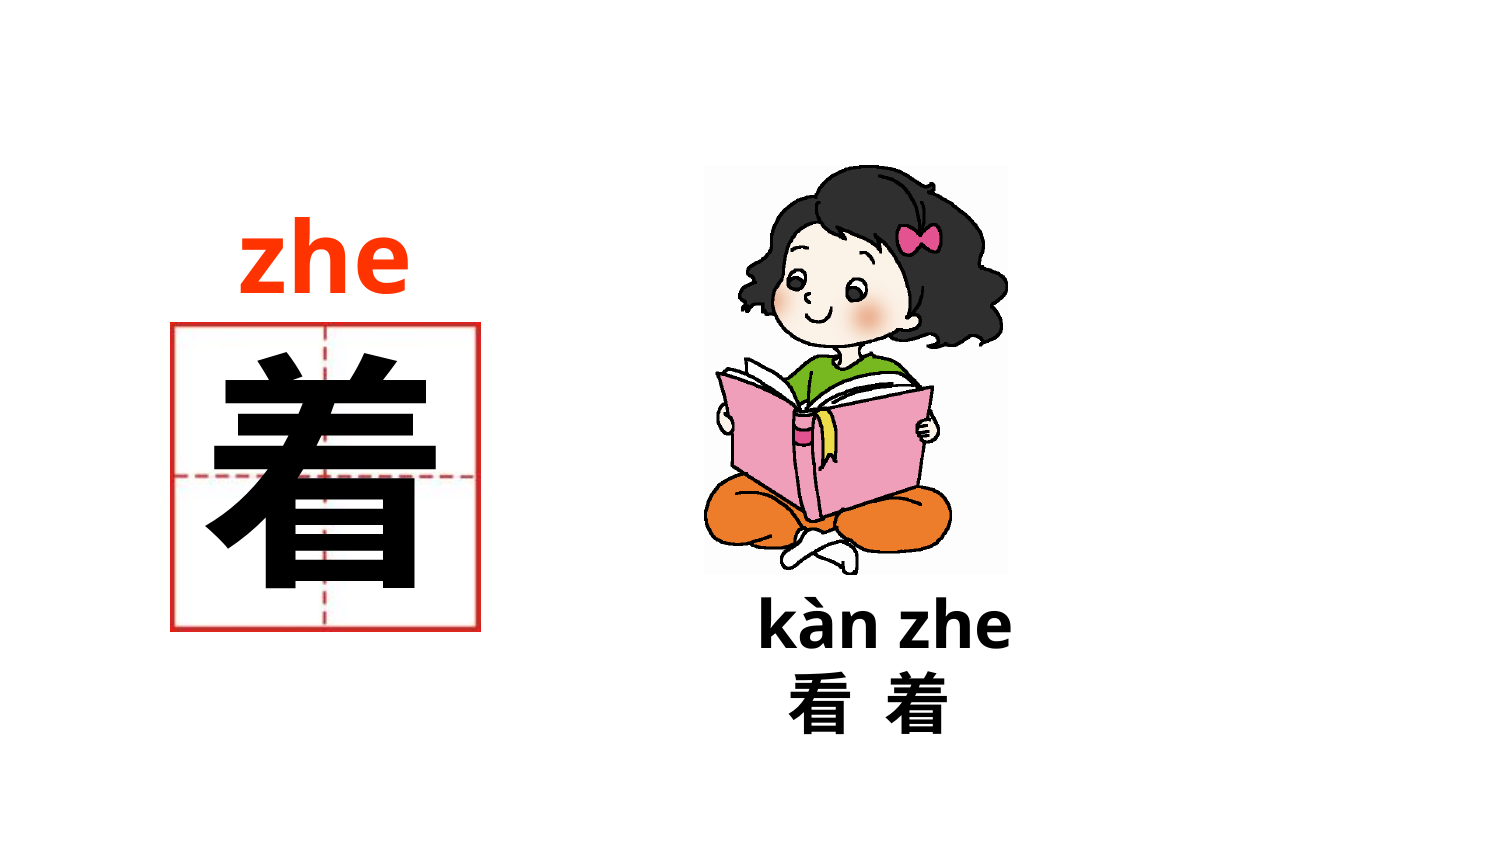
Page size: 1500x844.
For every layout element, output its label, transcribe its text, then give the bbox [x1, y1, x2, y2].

text_box zhe [223, 185, 427, 306]
text_box kàn zhe 看 着 [741, 574, 1030, 750]
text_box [170, 308, 481, 632]
picture [704, 165, 1009, 575]
